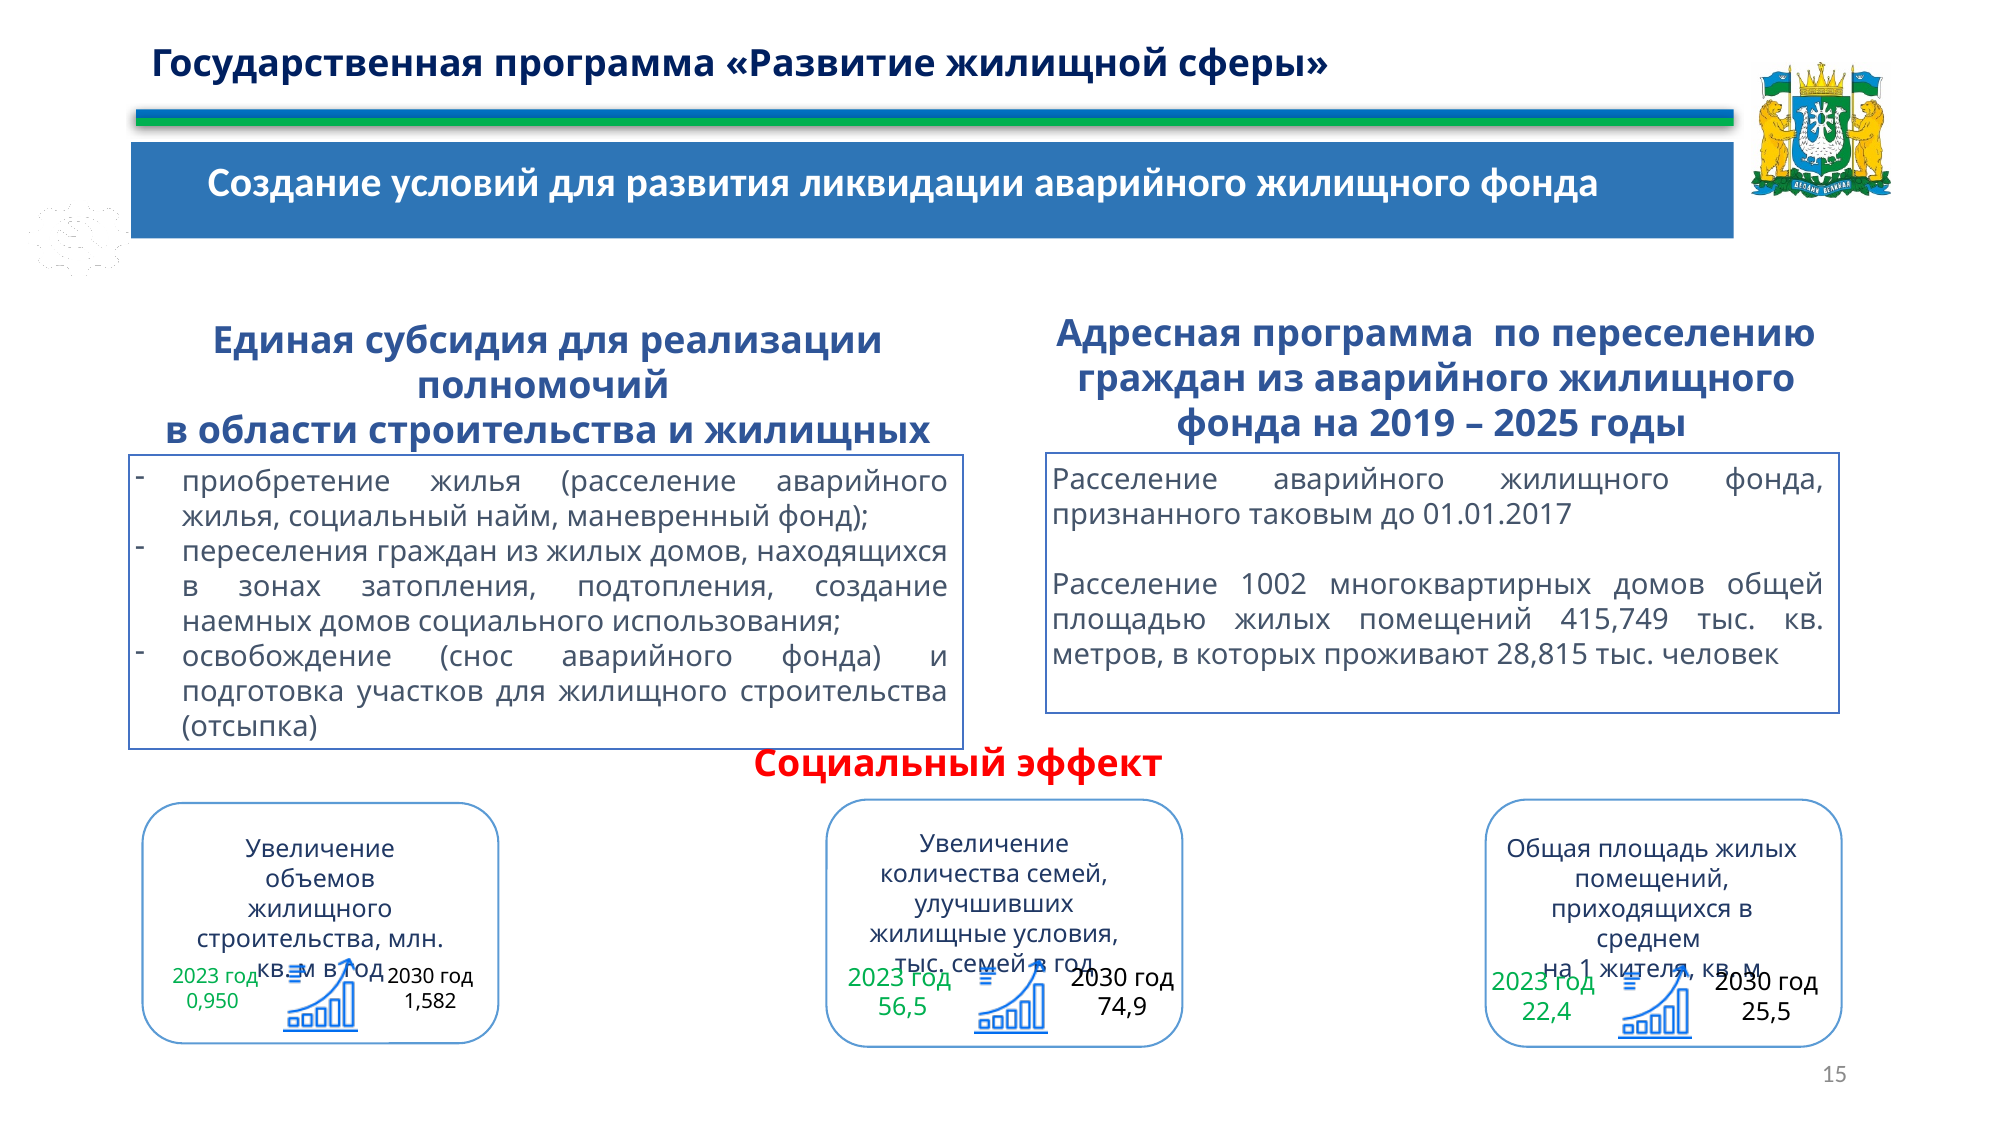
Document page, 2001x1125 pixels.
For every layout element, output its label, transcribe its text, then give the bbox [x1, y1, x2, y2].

picture [28, 200, 129, 276]
text_box Государственная программа «Развитие жилищной сферы» [136, 32, 1936, 92]
text_box приобретение жилья (расселение аварийного жилья, социальный найм, маневренный фонд); переселения граждан из жилых домов, находящихся в зонах затопления, подтопления, создание наемных домов социального использования; освобождение (снос аварийного фонда) и подготовка участков для жилищного строительства (отсыпка) [128, 454, 964, 750]
picture [283, 958, 358, 1032]
text_box Социальный эффект [534, 731, 1392, 793]
text_box Создание условий для развития ликвидации аварийного жилищного фонда [141, 147, 1695, 212]
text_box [136, 109, 1734, 127]
text_box Увеличение объемов жилищного строительства, млн. кв. м в год [180, 824, 461, 990]
text_box Единая субсидия для реализации полномочий в области строительства и жилищных отношений [119, 308, 977, 505]
text_box 2023 год 0,950 [131, 955, 294, 1057]
picture [1751, 62, 1891, 198]
text_box 2030 год 1,582 [368, 955, 492, 1021]
text_box [141, 801, 500, 1045]
text_box Расселение аварийного жилищного фонда, признанного таковым до 01.01.2017 Расселение 1002 многоквартирных домов общей площадью жилых помещений 415,749 тыс. кв. метров, в которых проживают 28,815 тыс. человек [1045, 452, 1840, 714]
text_box Адресная программа по переселению граждан из аварийного жилищного фонда на 2019 – 2025 годы [1033, 300, 1840, 452]
slide_number 15 [1412, 1042, 1863, 1103]
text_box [826, 799, 1185, 1047]
text_box [130, 141, 1735, 239]
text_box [1470, 799, 1842, 1047]
